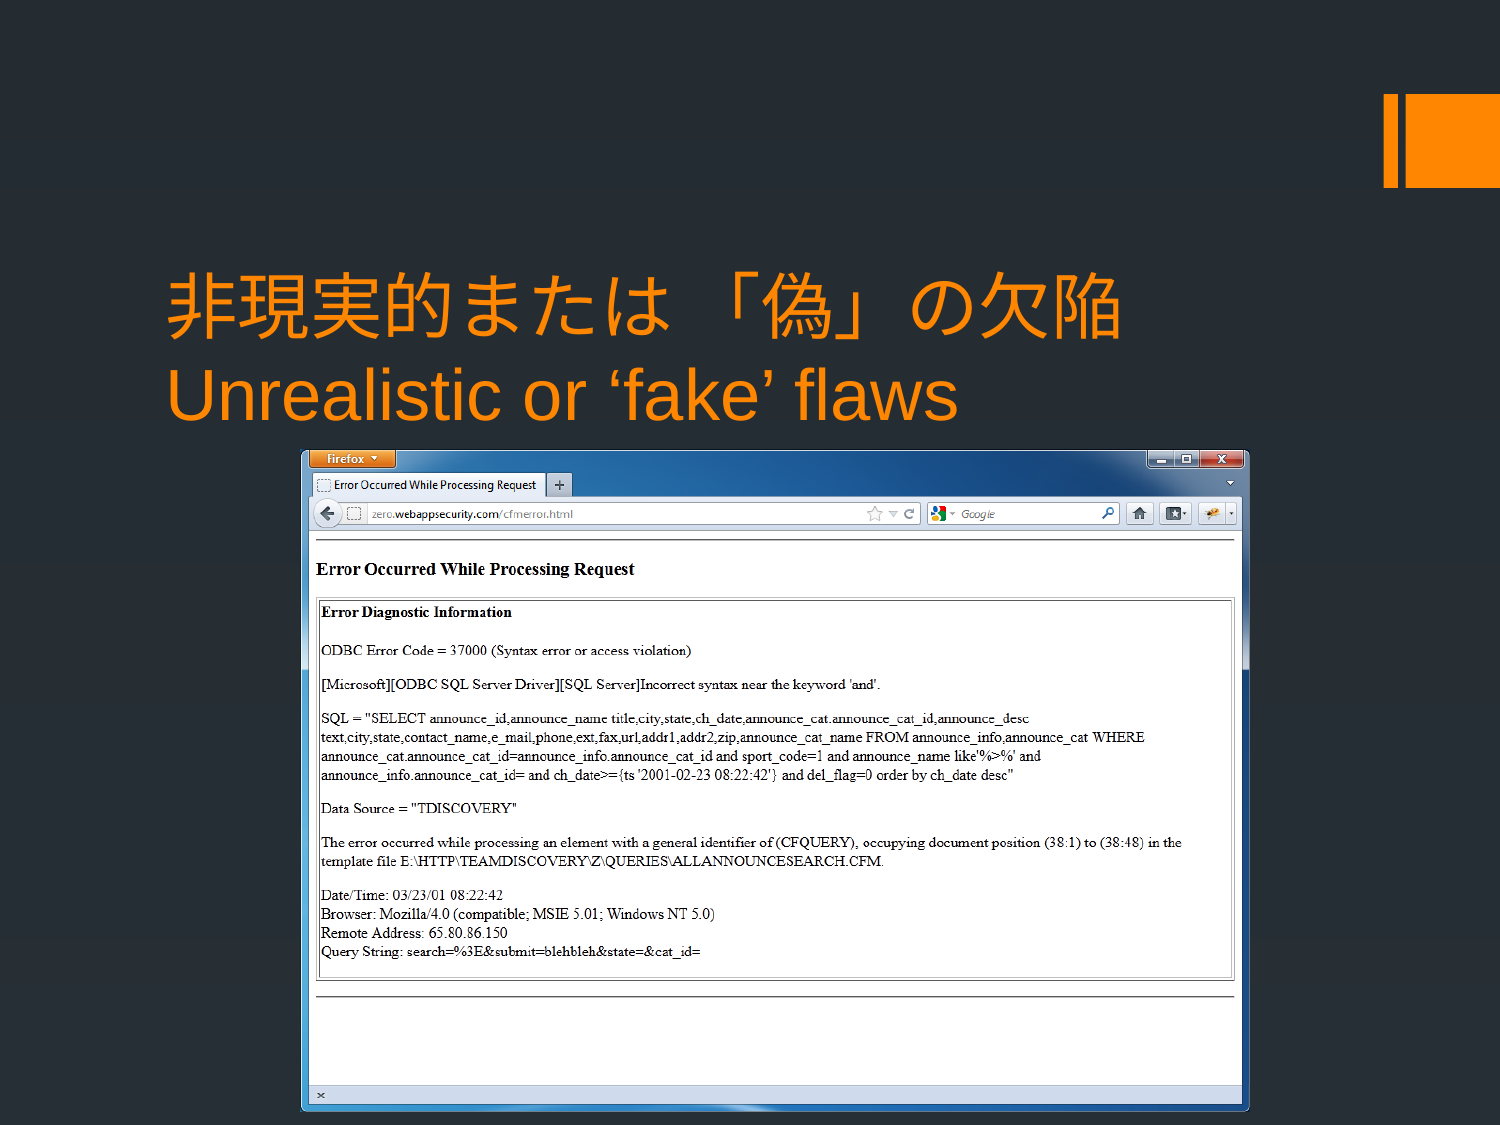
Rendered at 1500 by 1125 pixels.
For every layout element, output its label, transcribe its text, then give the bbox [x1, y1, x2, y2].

title 非現実的または 「偽」の欠陥 Unrealistic or ‘fake’ flaws [150, 253, 1350, 443]
picture [299, 449, 1251, 1113]
